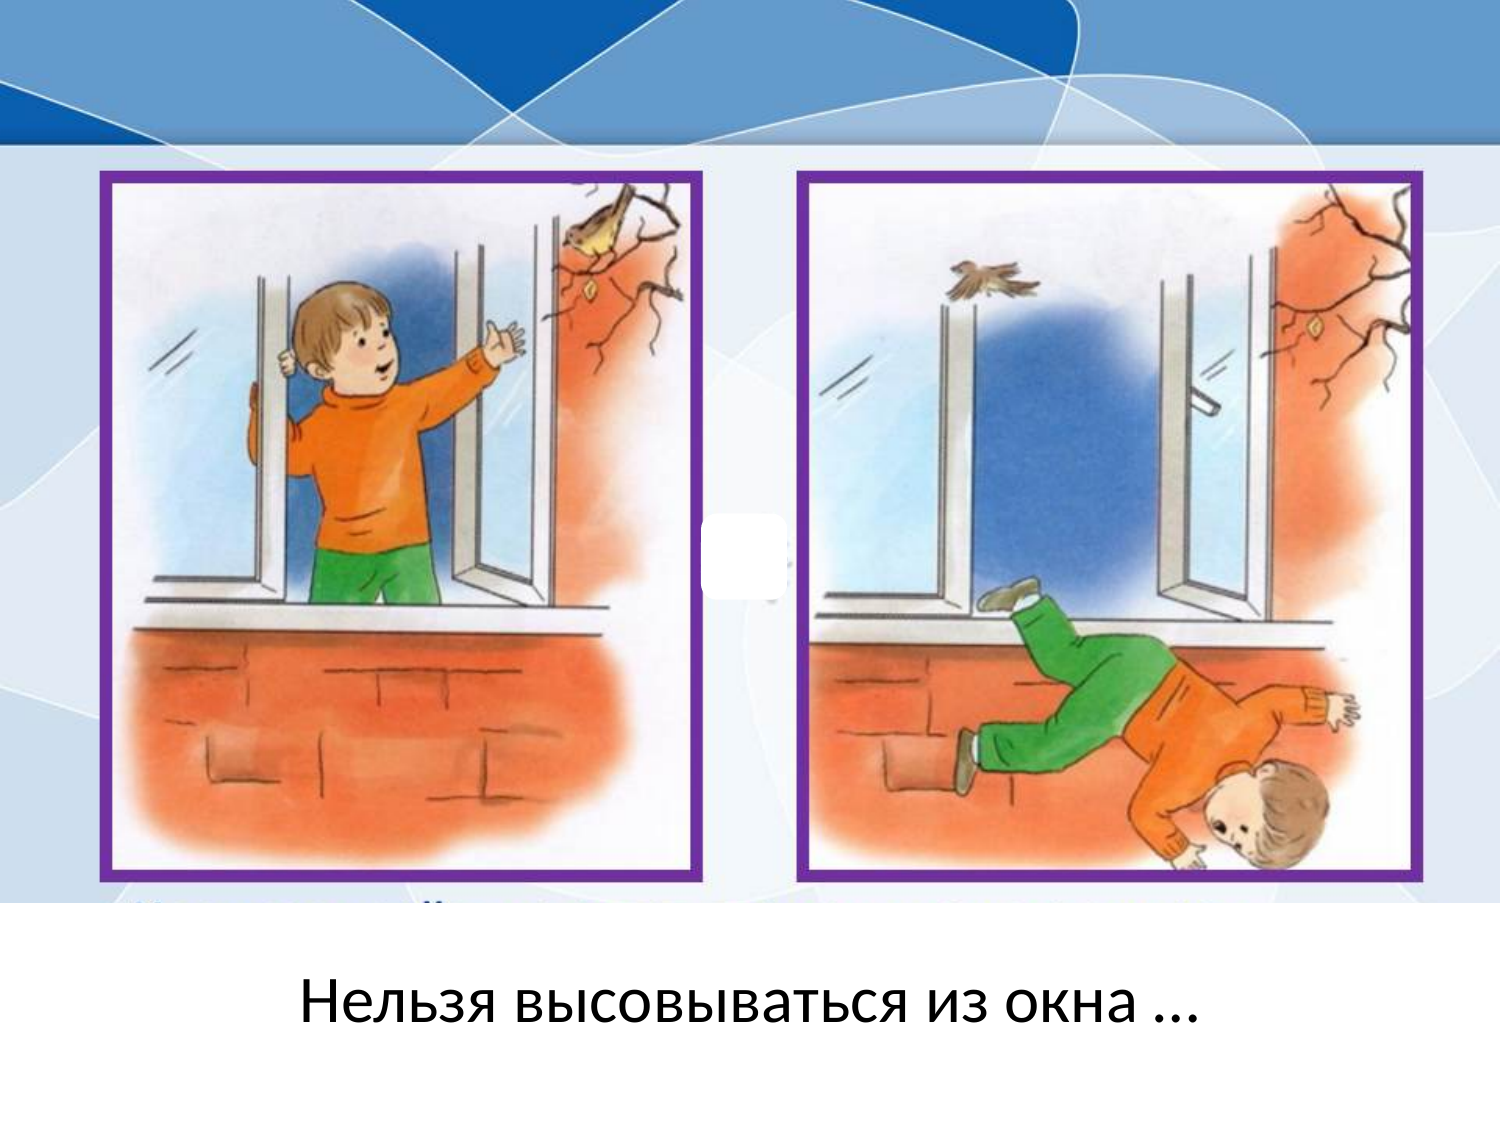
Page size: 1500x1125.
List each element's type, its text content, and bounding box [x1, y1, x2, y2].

title Нельзя высовываться из окна … [75, 925, 1425, 1067]
picture [0, 0, 1500, 903]
